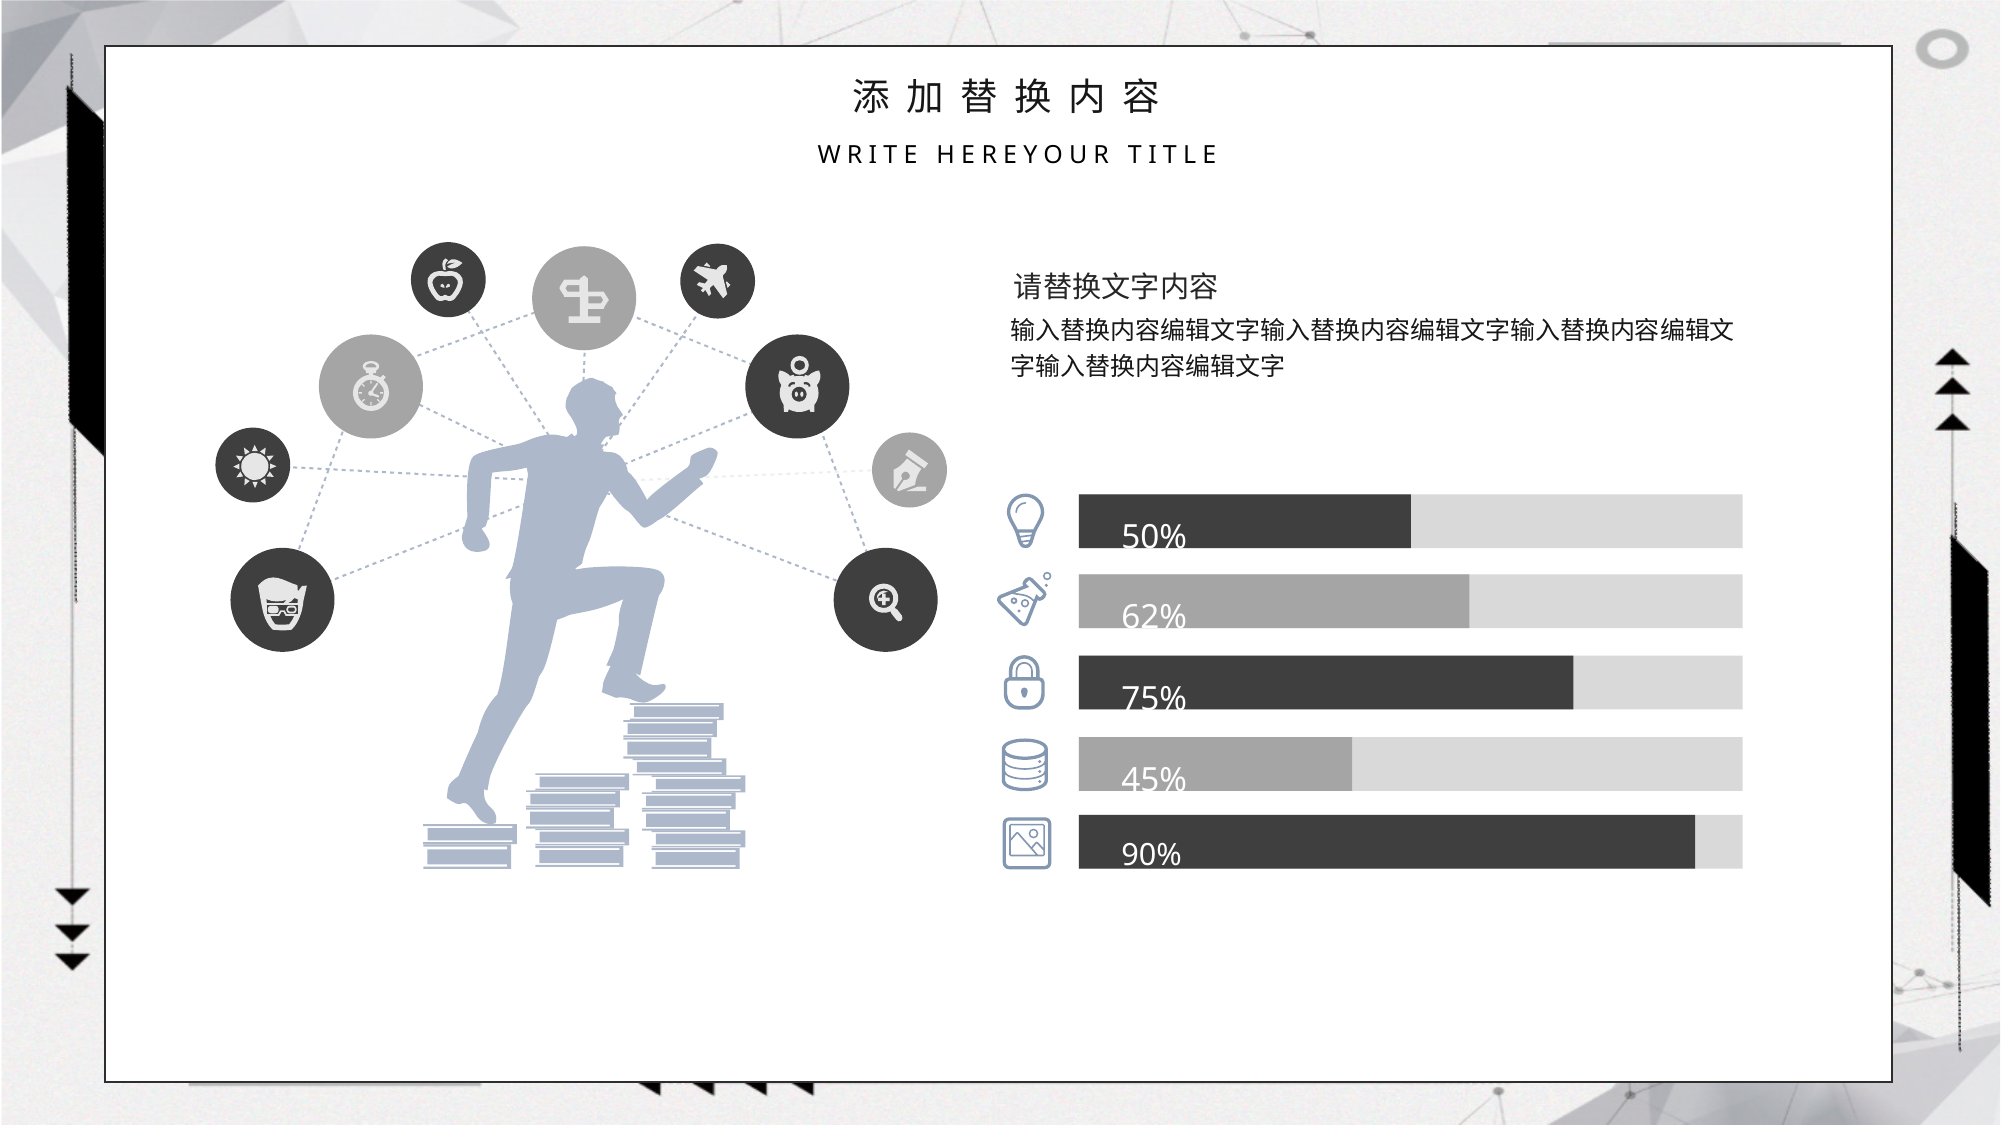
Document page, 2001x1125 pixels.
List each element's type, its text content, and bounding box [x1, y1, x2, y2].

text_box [211, 238, 951, 869]
text_box [1078, 736, 1353, 792]
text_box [1006, 493, 1045, 549]
text_box 45% [1101, 740, 1219, 809]
text_box 90% [1101, 818, 1219, 882]
text_box [1574, 655, 1744, 711]
text_box [1412, 493, 1744, 549]
text_box 50% [1101, 497, 1219, 566]
text_box 62% [1101, 577, 1219, 646]
text_box 输入替换内容编辑文字输入替换内容编辑文字输入替换内容编辑文字输入替换内容编辑文字 [995, 301, 1766, 389]
text_box [1696, 814, 1744, 870]
text_box [1078, 573, 1470, 629]
text_box 请替换文字内容 [998, 253, 1292, 301]
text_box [1003, 655, 1045, 710]
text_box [996, 571, 1052, 627]
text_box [1002, 817, 1052, 870]
text_box [1353, 736, 1744, 792]
text_box [1078, 655, 1574, 711]
text_box 75% [1101, 658, 1219, 727]
picture [0, 0, 2001, 1125]
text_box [1001, 738, 1048, 792]
text_box [1078, 814, 1696, 870]
text_box [1078, 493, 1412, 549]
text_box [1470, 573, 1744, 629]
